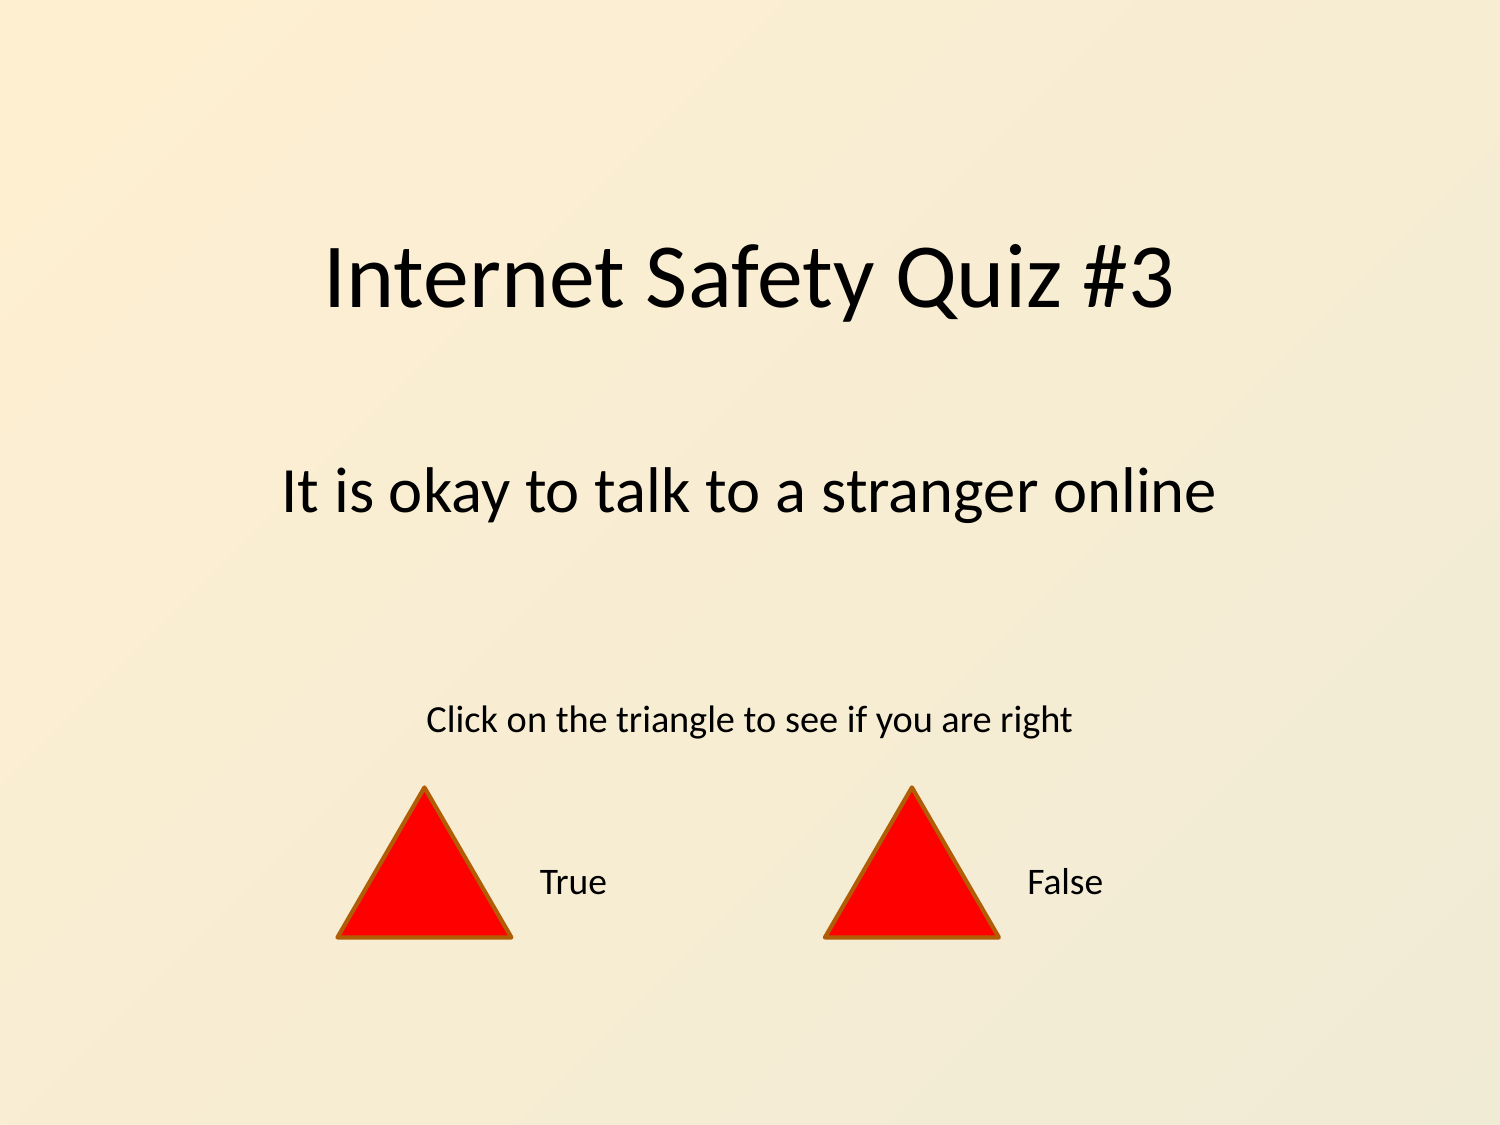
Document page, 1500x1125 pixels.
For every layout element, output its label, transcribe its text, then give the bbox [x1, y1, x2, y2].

text_box [335, 785, 514, 940]
text_box [823, 785, 1001, 940]
text_box False [1012, 849, 1300, 910]
text_box True [525, 849, 775, 910]
title Internet Safety Quiz #3 [112, 149, 1388, 392]
subtitle It is okay to talk to a stranger online Click on the triangle to see if you are right [225, 350, 1275, 750]
